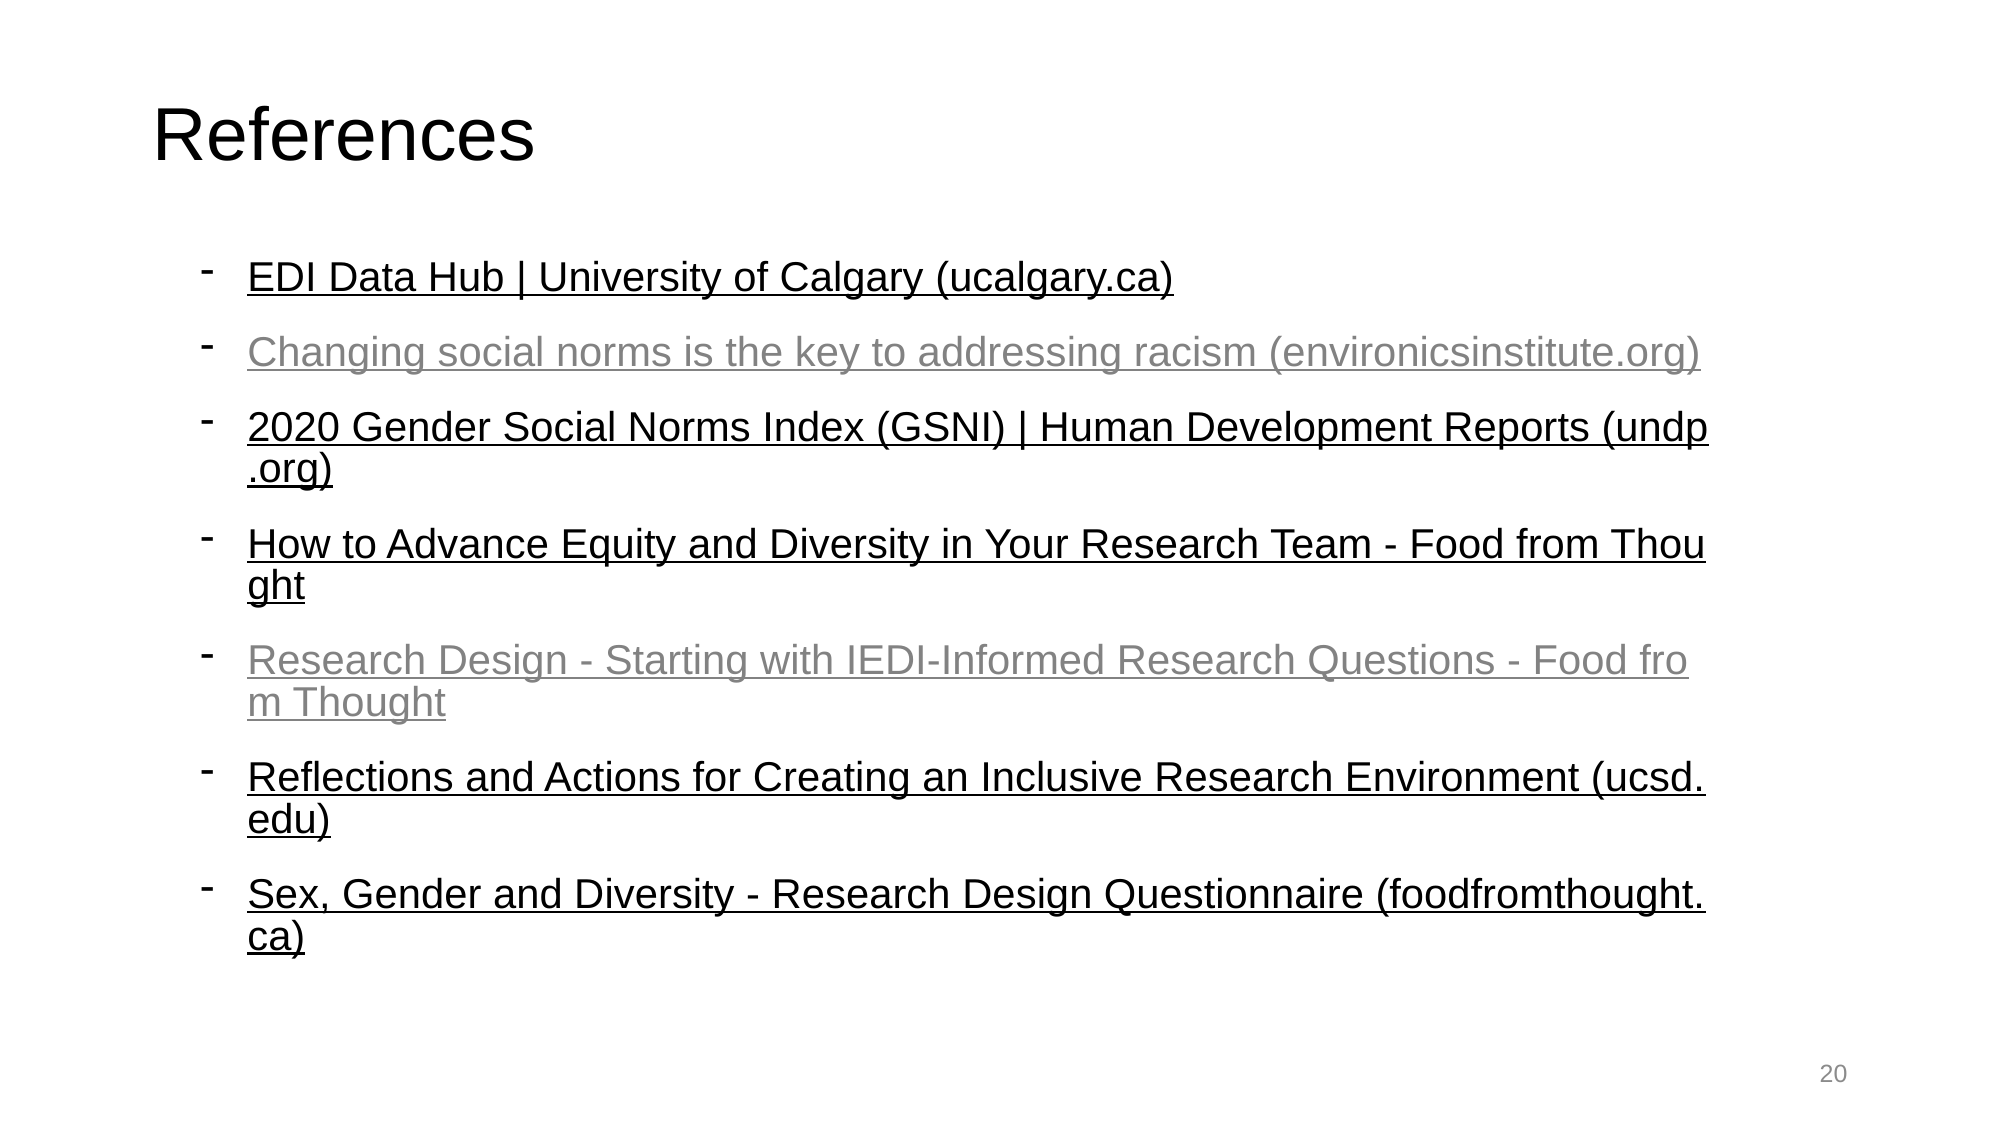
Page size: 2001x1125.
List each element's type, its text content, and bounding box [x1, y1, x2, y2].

title References [137, 59, 1863, 214]
slide_number 20 [1412, 1042, 1863, 1103]
text_box EDI Data Hub | University of Calgary (ucalgary.ca) Changing social norms is the key to addressing racism (environicsinstitute.org) 2020 Gender Social Norms Index (GSNI) | Human Development Reports (undp.org) How to Advance Equity and Diversity in Your Research Team - Food from Thought Research Design - Starting with IEDI-Informed Research Questions - Food from Thought Reflections and Actions for Creating an Inclusive Research Environment (ucsd.edu) Sex, Gender and Diversity - Research Design Questionnaire (foodfromthought.ca) [185, 242, 1725, 815]
text_box [84, 196, 1842, 437]
